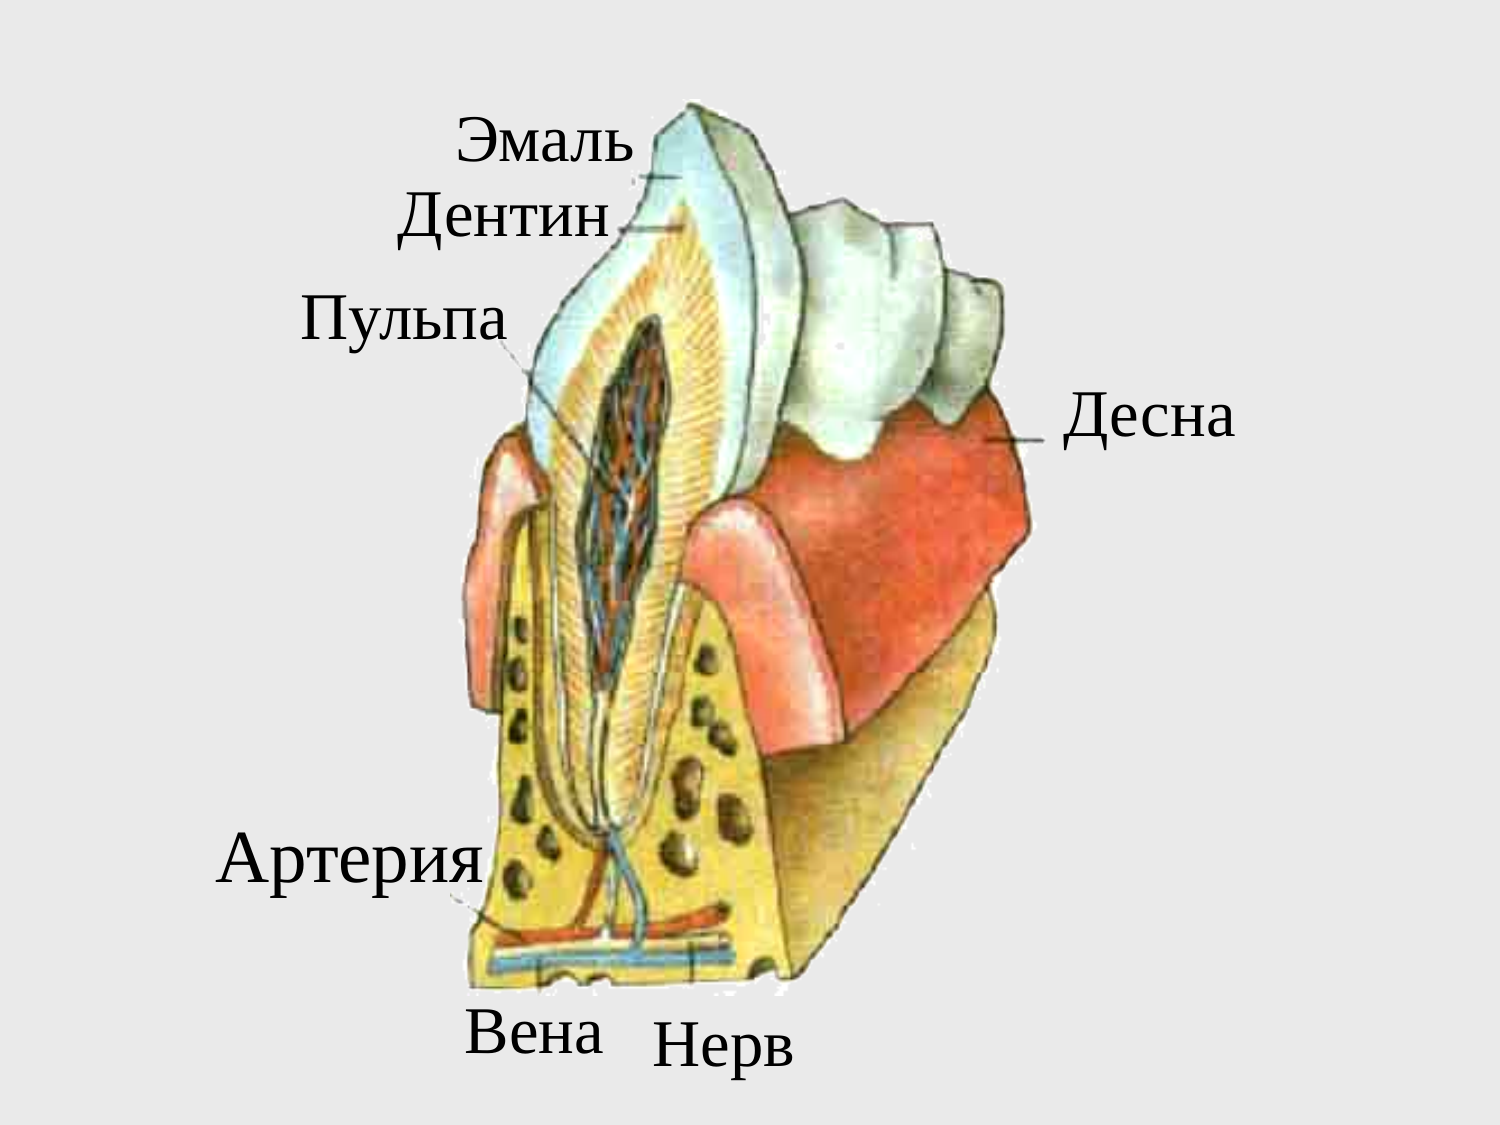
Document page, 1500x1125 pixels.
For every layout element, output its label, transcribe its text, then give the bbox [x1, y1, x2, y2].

text_box Дентин [383, 162, 444, 258]
text_box Вена [450, 1004, 620, 1075]
text_box Артерия [200, 799, 444, 905]
text_box Нерв [637, 1005, 811, 1088]
text_box Эмаль [440, 87, 650, 162]
text_box Десна [1054, 362, 1251, 458]
text_box Пульпа [285, 265, 444, 361]
picture [449, 99, 1051, 996]
